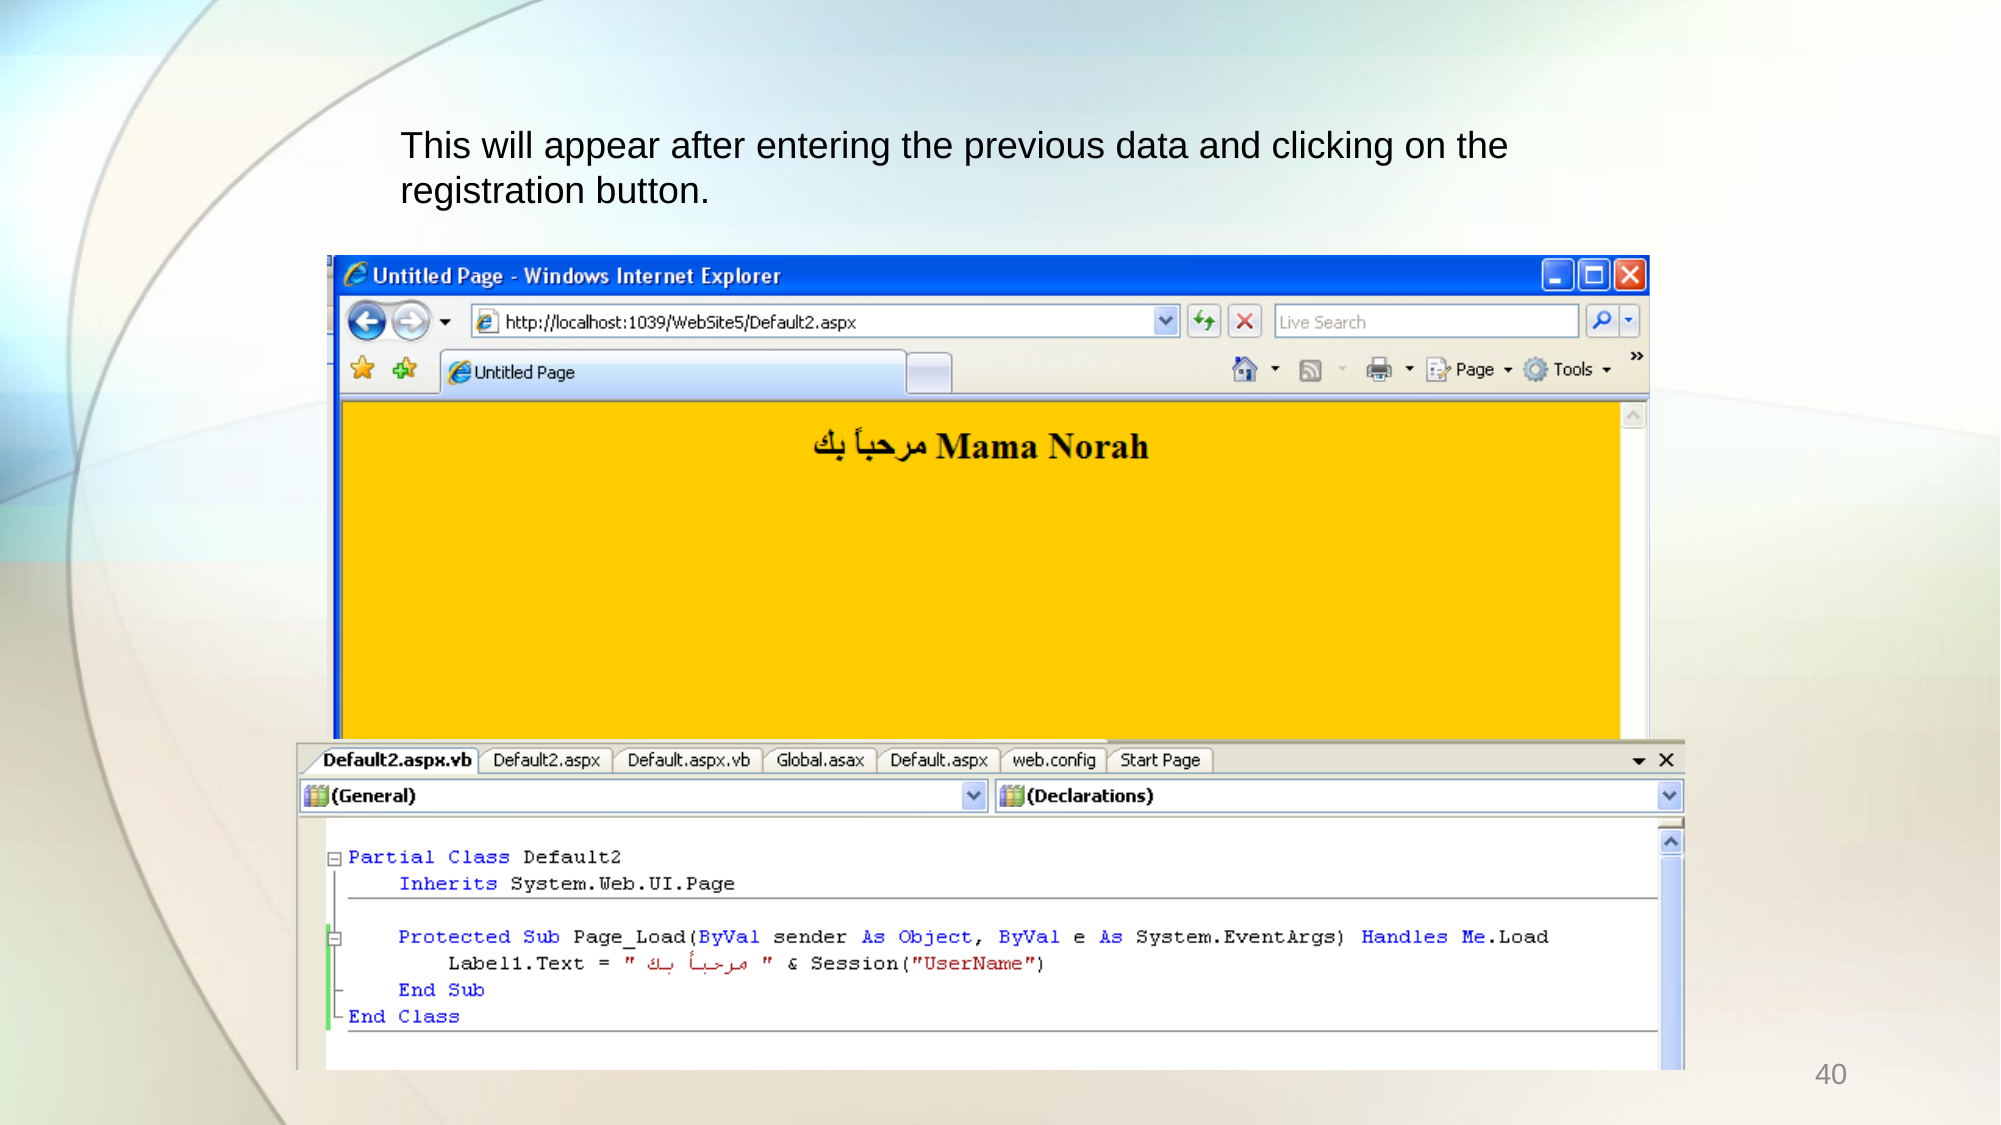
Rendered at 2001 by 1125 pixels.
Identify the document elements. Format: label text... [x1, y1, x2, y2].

slide_number 40 [1325, 1042, 1863, 1103]
text_box This will appear after entering the previous data and clicking on the registration button. [385, 113, 1615, 219]
picture [0, 0, 2001, 1125]
